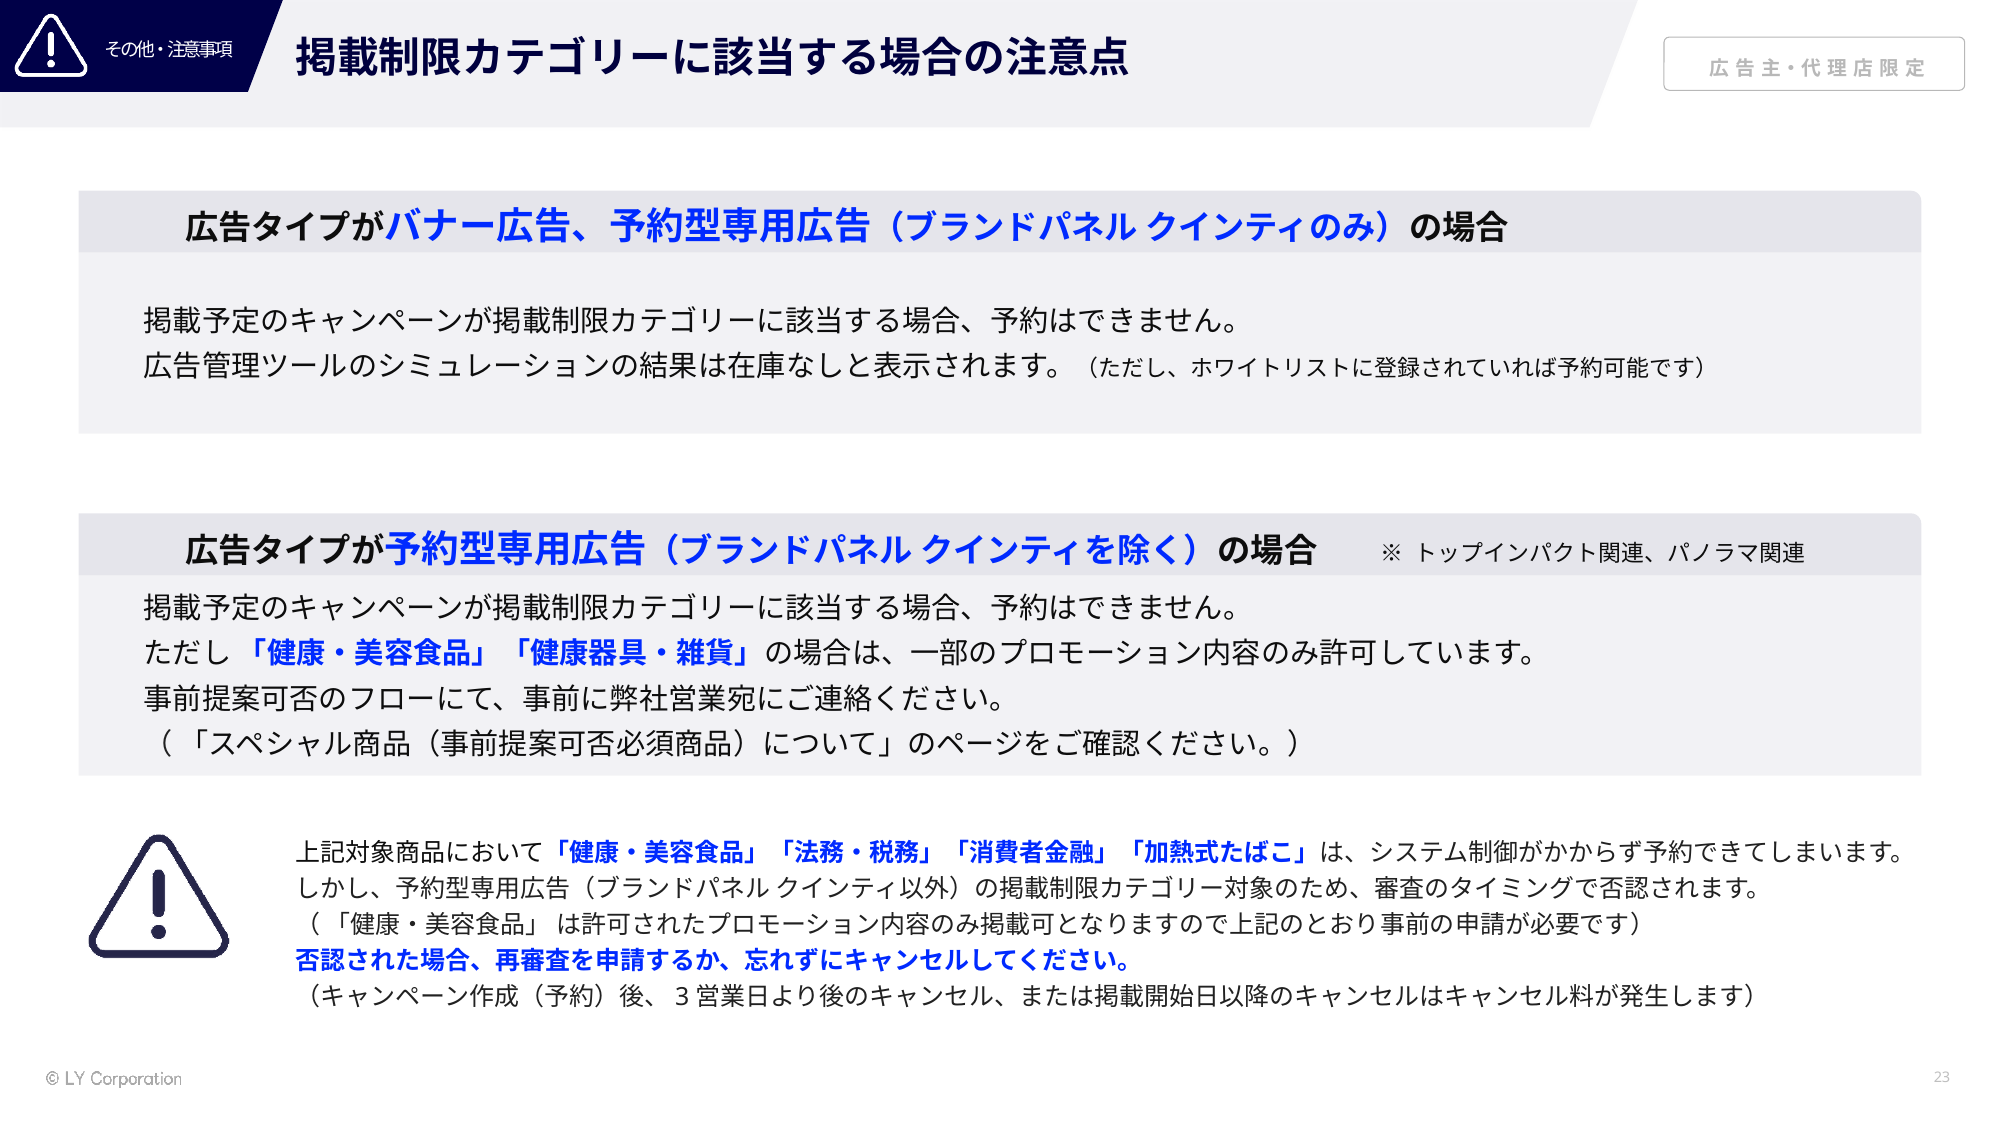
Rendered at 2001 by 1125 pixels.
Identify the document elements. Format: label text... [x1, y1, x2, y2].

text_box 掲載予定のキャンペーンが掲載制限カテゴリーに該当する場合、予約はできません。 ただし 「健康・美容食品」「健康器具・雑貨」の場合は、一部のプロモーション内容のみ許可しています。 事前提案可否のフローにて、事前に弊社営業宛にご連絡ください。 （ 「スペシャル商品（事前提案可否必須商品）について」のページをご確認ください。） [78, 577, 1922, 777]
text_box その他・注意事項 [97, 13, 240, 81]
text_box 広告タイプが予約型専用広告（ブランドパネル クインティを除く）の場合 [77, 512, 1923, 577]
text_box ※ トップインパクト関連、パノラマ関連 [1380, 538, 1806, 566]
picture [78, 824, 238, 972]
text_box 広告タイプがバナー広告、予約型専用広告（ブランドパネル クインティのみ）の場合 [77, 189, 1923, 254]
picture [9, 5, 92, 87]
text_box 掲載予定のキャンペーンが掲載制限カテゴリーに該当する場合、予約はできません。 広告管理ツールのシミュレーションの結果は在庫なしと表示されます。（ただし、ホワイトリストに登録されていれば予約可能です） [78, 254, 1922, 435]
text_box 掲載制限カテゴリーに該当する場合の注意点 [295, 31, 1631, 87]
text_box 上記対象商品において「健康・美容食品」「法務・税務」「消費者金融」「加熱式たばこ」は、システム制御がかからず予約できてしまいます。 しかし、予約型専用広告（ブランドパネル クインティ以外）の掲載制限カテゴリー対象のため、審査のタイミングで否認されます。 （ 「健康・美容食品」 は許可されたプロモーション内容のみ掲載可となりますので上記のとおり事前の申請が必要です） 否認された場合、再審査を申請するか、忘れずにキャンセルしてください。 （キャンペーン作成（予約）後、3営業日より後のキャンセル、または掲載開始日以降のキャンセルはキャンセル料が発生します） [295, 816, 1932, 1018]
picture [46, 1071, 181, 1088]
